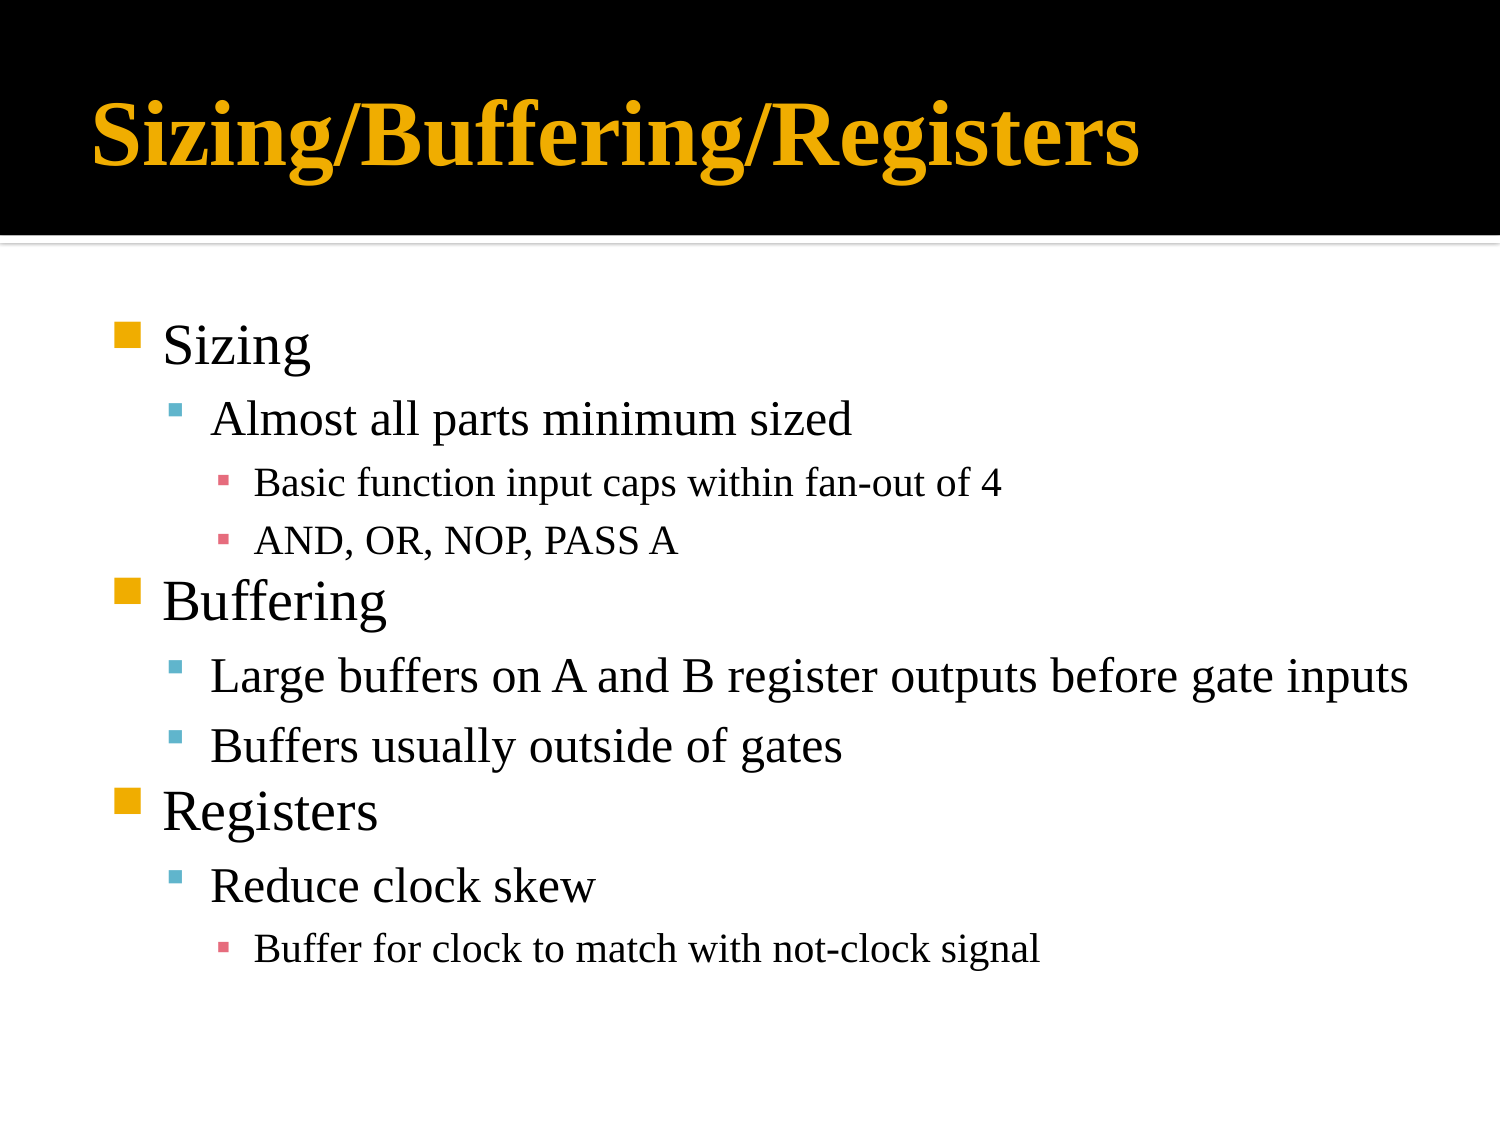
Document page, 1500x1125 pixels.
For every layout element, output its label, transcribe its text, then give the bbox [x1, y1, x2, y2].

list Sizing Almost all parts minimum sized Basic function input caps within fan-out of 4 AND, OR, NOP, PASS A Buffering Large buffers on A and B register outputs before gate inputs Buffers usually outside of gates Registers Reduce clock skew Buffer for clock to match with not-clock signal [75, 291, 1425, 1050]
title Sizing/Buffering/Registers [75, 24, 1425, 231]
